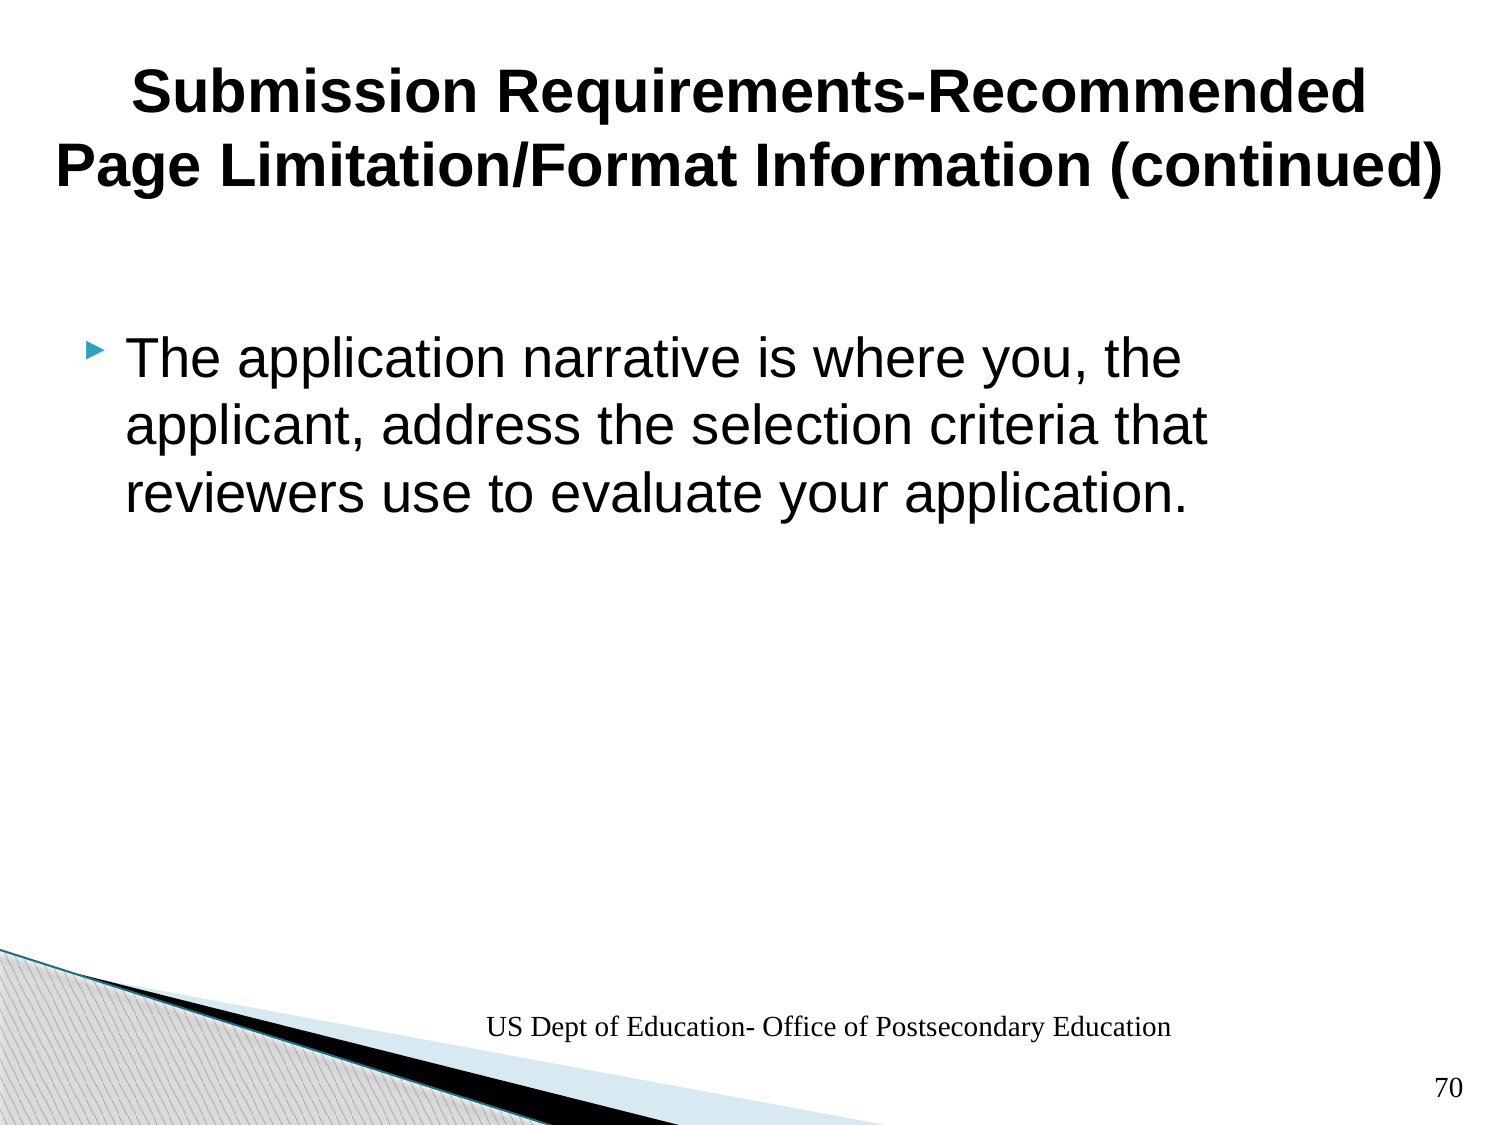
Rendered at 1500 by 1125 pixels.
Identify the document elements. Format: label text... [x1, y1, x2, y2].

slide_number 70 [1418, 1051, 1479, 1112]
title Submission Requirements-Recommended Page Limitation/Format Information (continued) [37, 37, 1463, 213]
list The application narrative is where you, the applicant, address the selection criteria that reviewers use to evaluate your application. [50, 237, 1400, 980]
footer US Dept of Education- Office of Postsecondary Education [437, 987, 1188, 1050]
